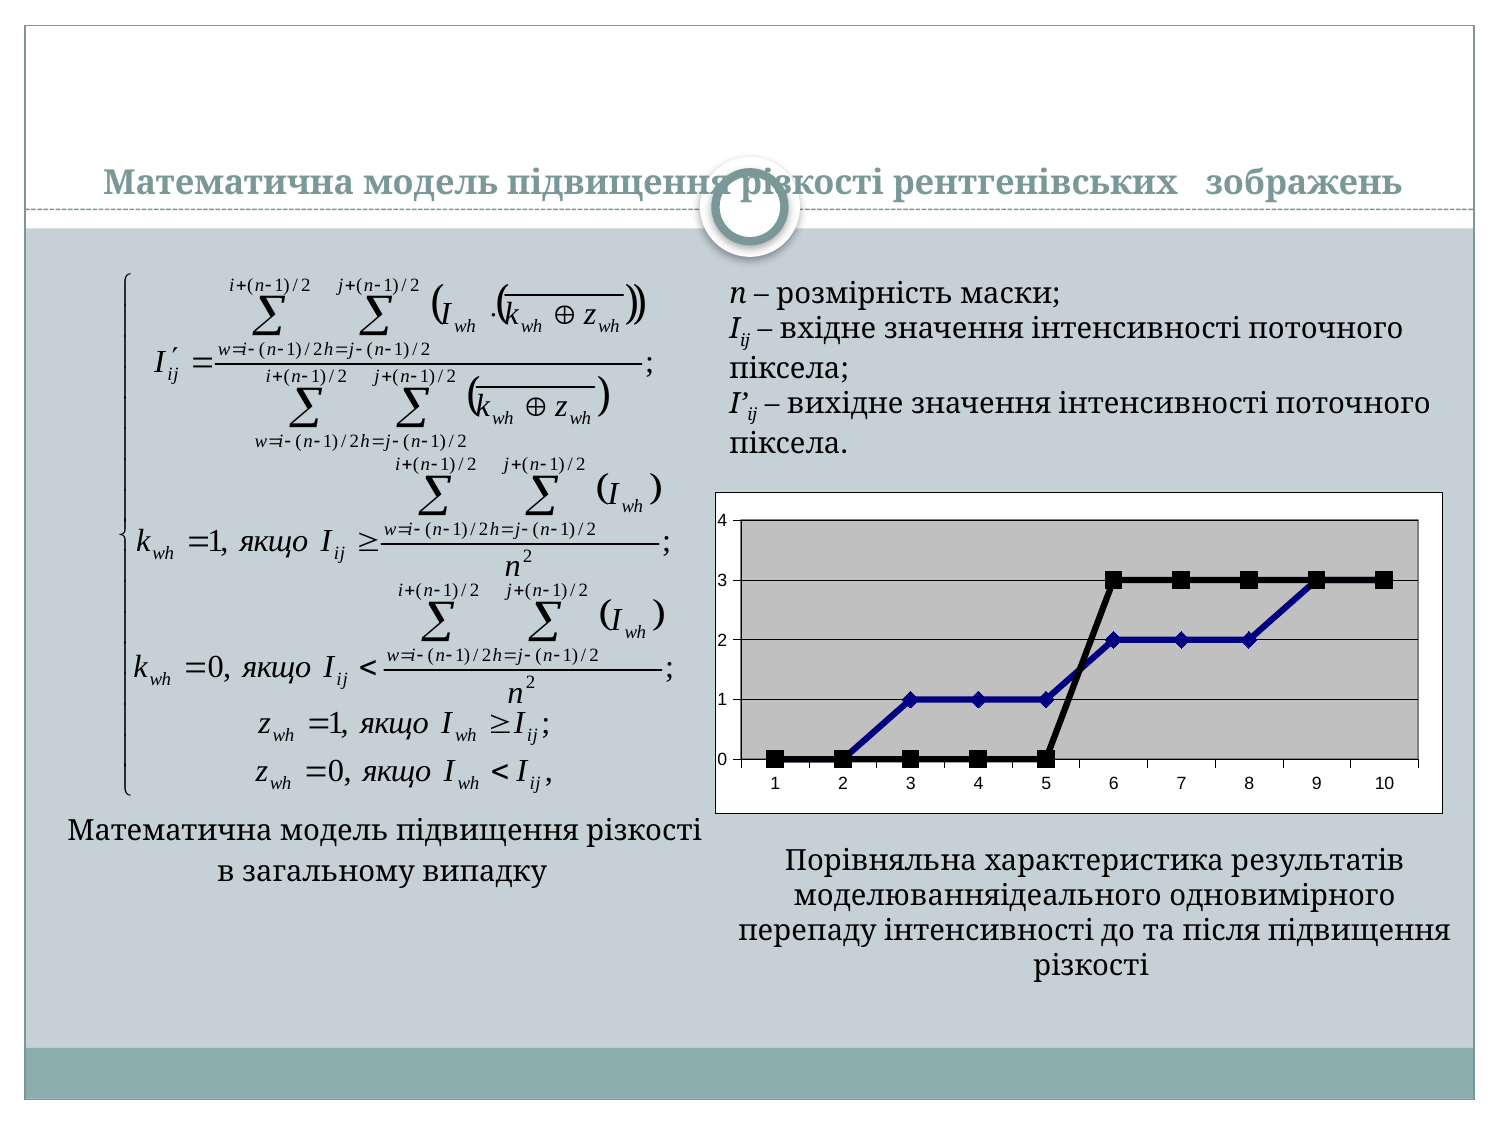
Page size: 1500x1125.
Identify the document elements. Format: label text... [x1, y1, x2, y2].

text_box n – розмірність маски; Iij – вхідне значення інтенсивності поточного піксела; I’ij – вихідне значення інтенсивності поточного піксела. [714, 267, 1465, 467]
list Математична модель підвищення різкості в загальному випадку [52, 255, 1448, 1006]
chart [714, 491, 1443, 814]
text_box Порівняльна характеристика результатів моделюванняідеального одновимірного перепаду інтенсивності до та після підвищення різкості [719, 834, 1470, 989]
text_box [111, 266, 680, 804]
title Математична модель підвищення різкості рентгенівських зображень [53, 125, 1454, 250]
